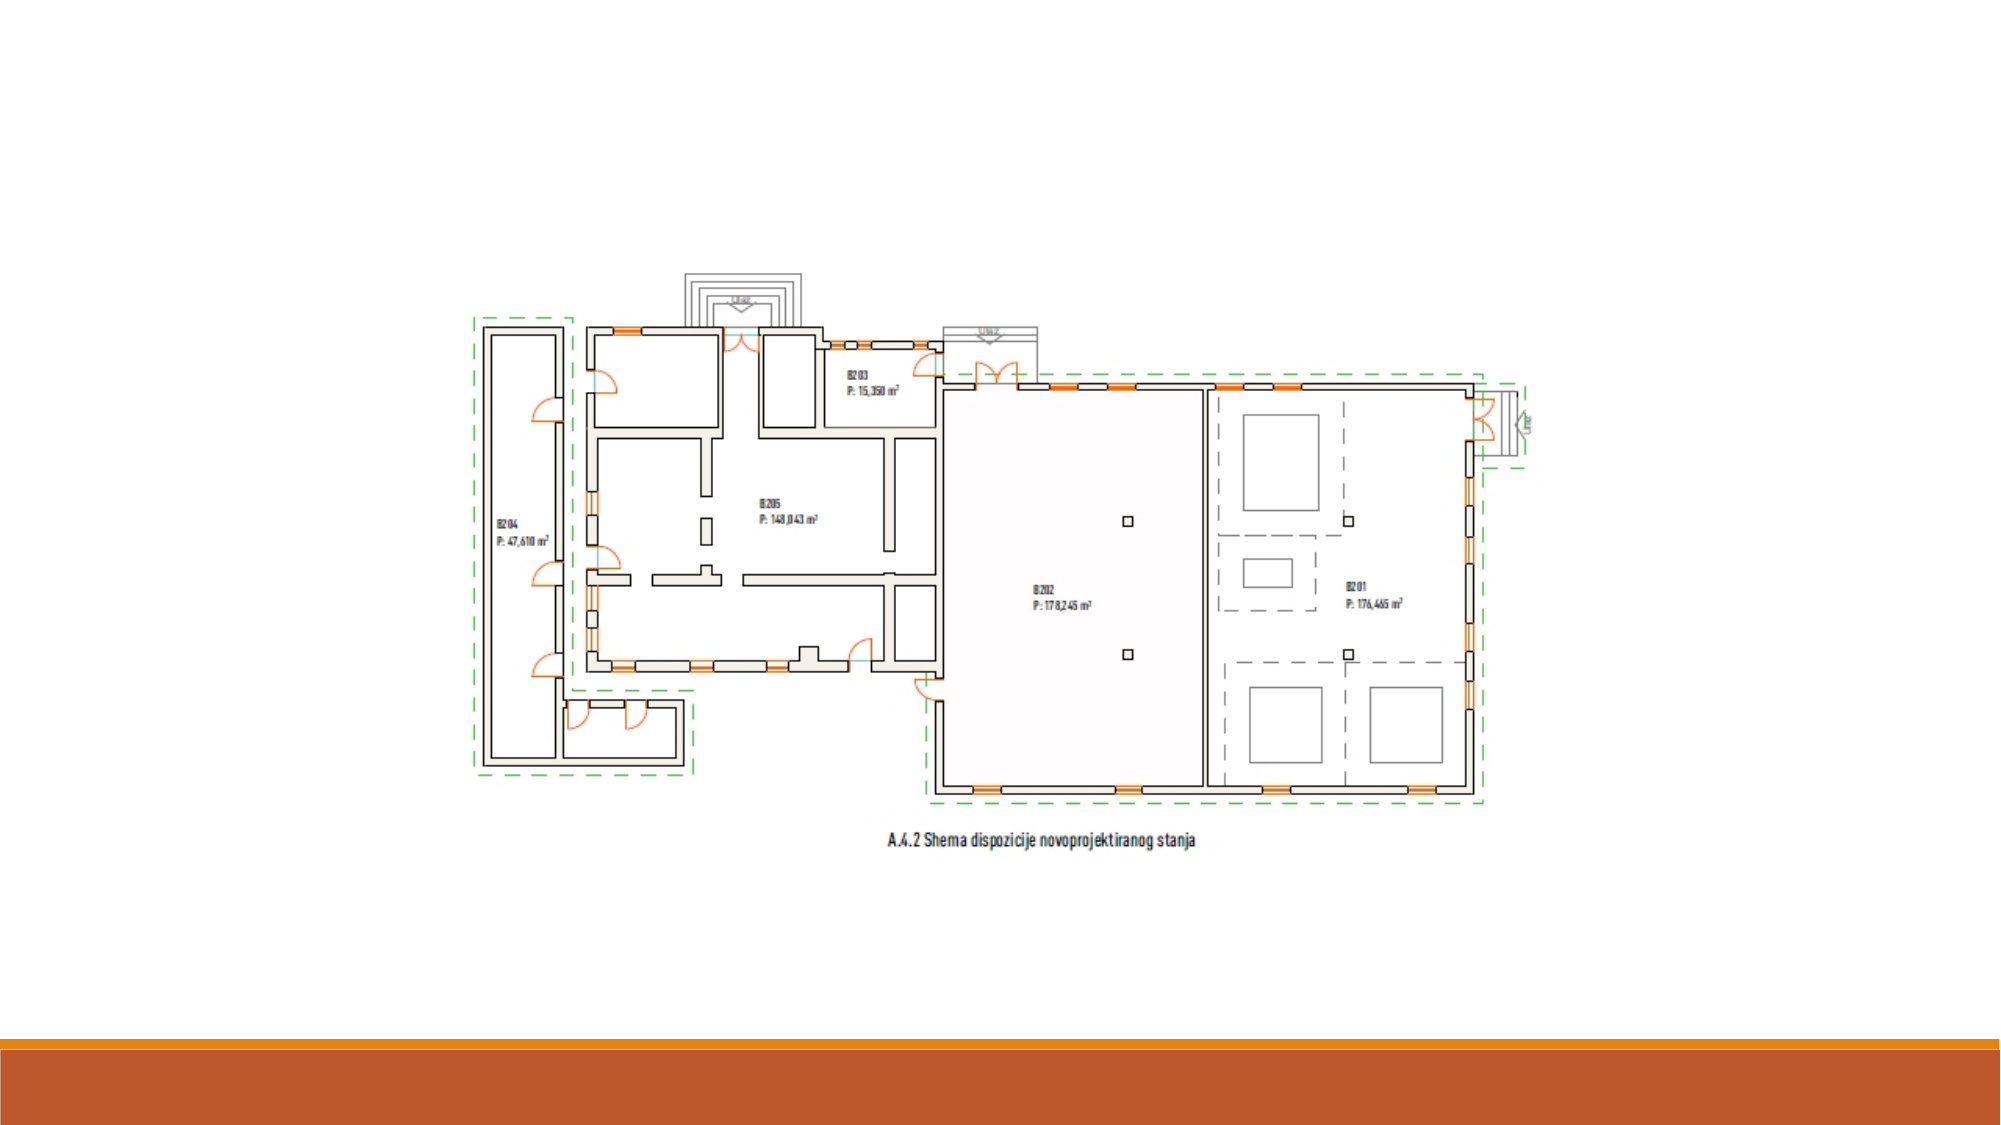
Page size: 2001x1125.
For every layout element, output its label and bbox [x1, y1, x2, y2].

picture [444, 261, 1556, 864]
